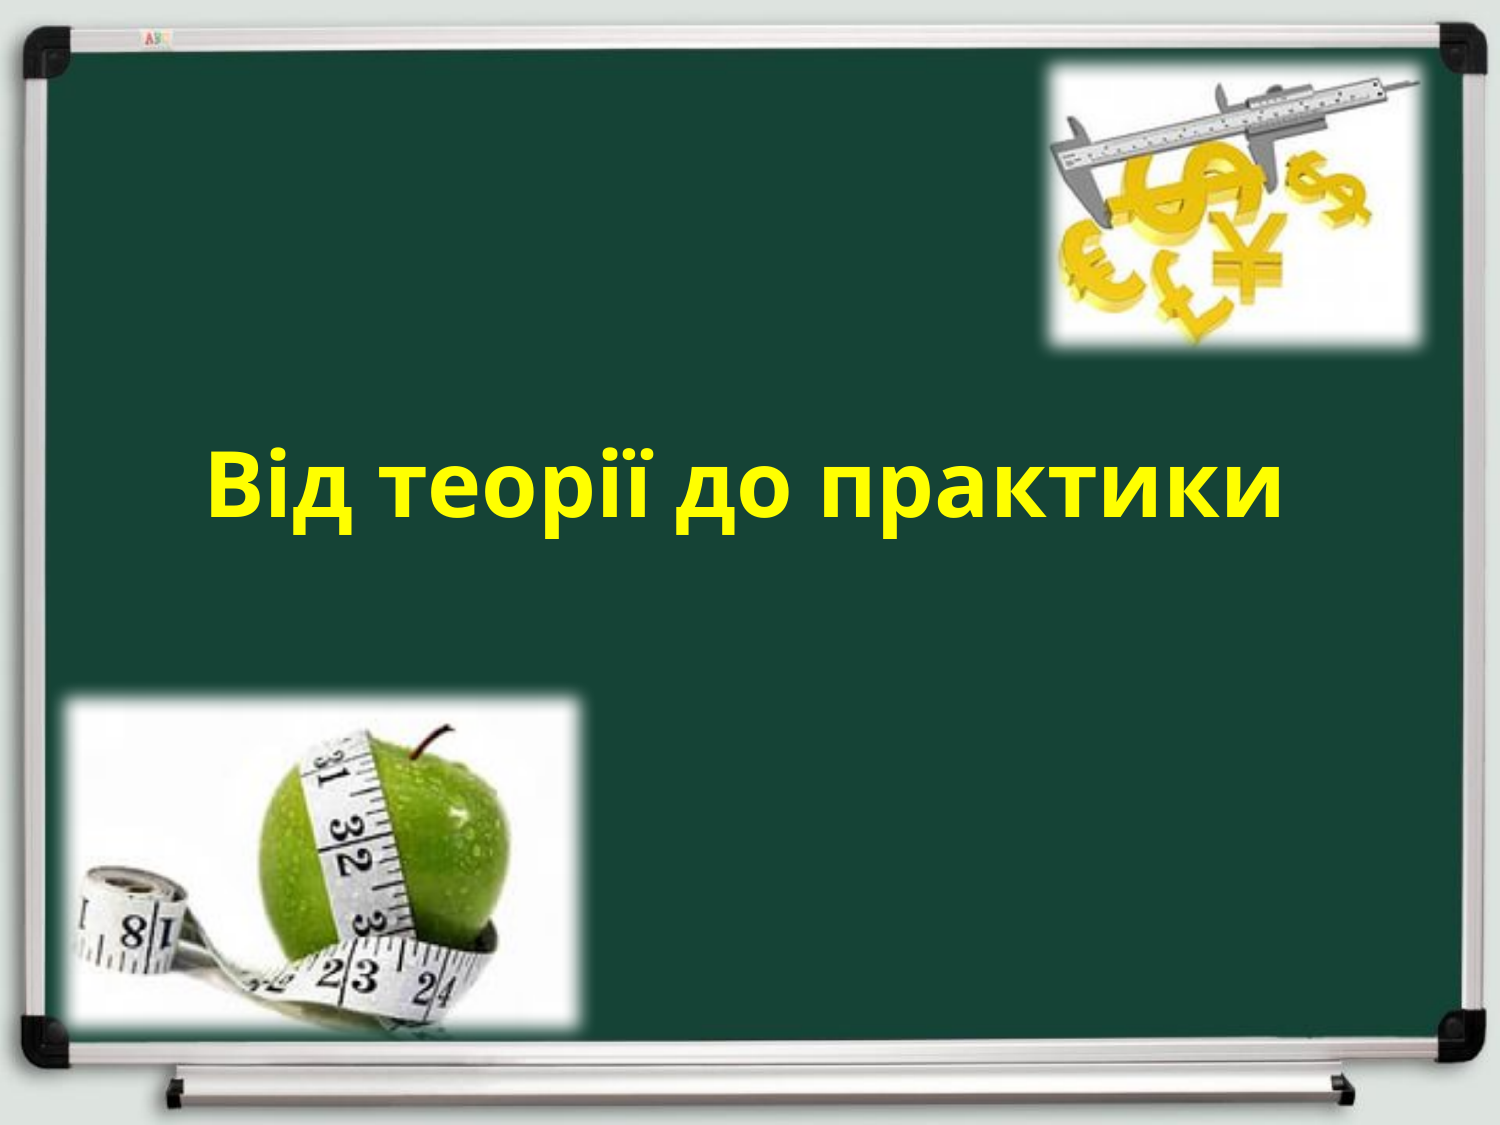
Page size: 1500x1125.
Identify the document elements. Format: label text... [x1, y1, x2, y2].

picture [0, 0, 1500, 1125]
title Від теорії до практики [70, 386, 1421, 575]
